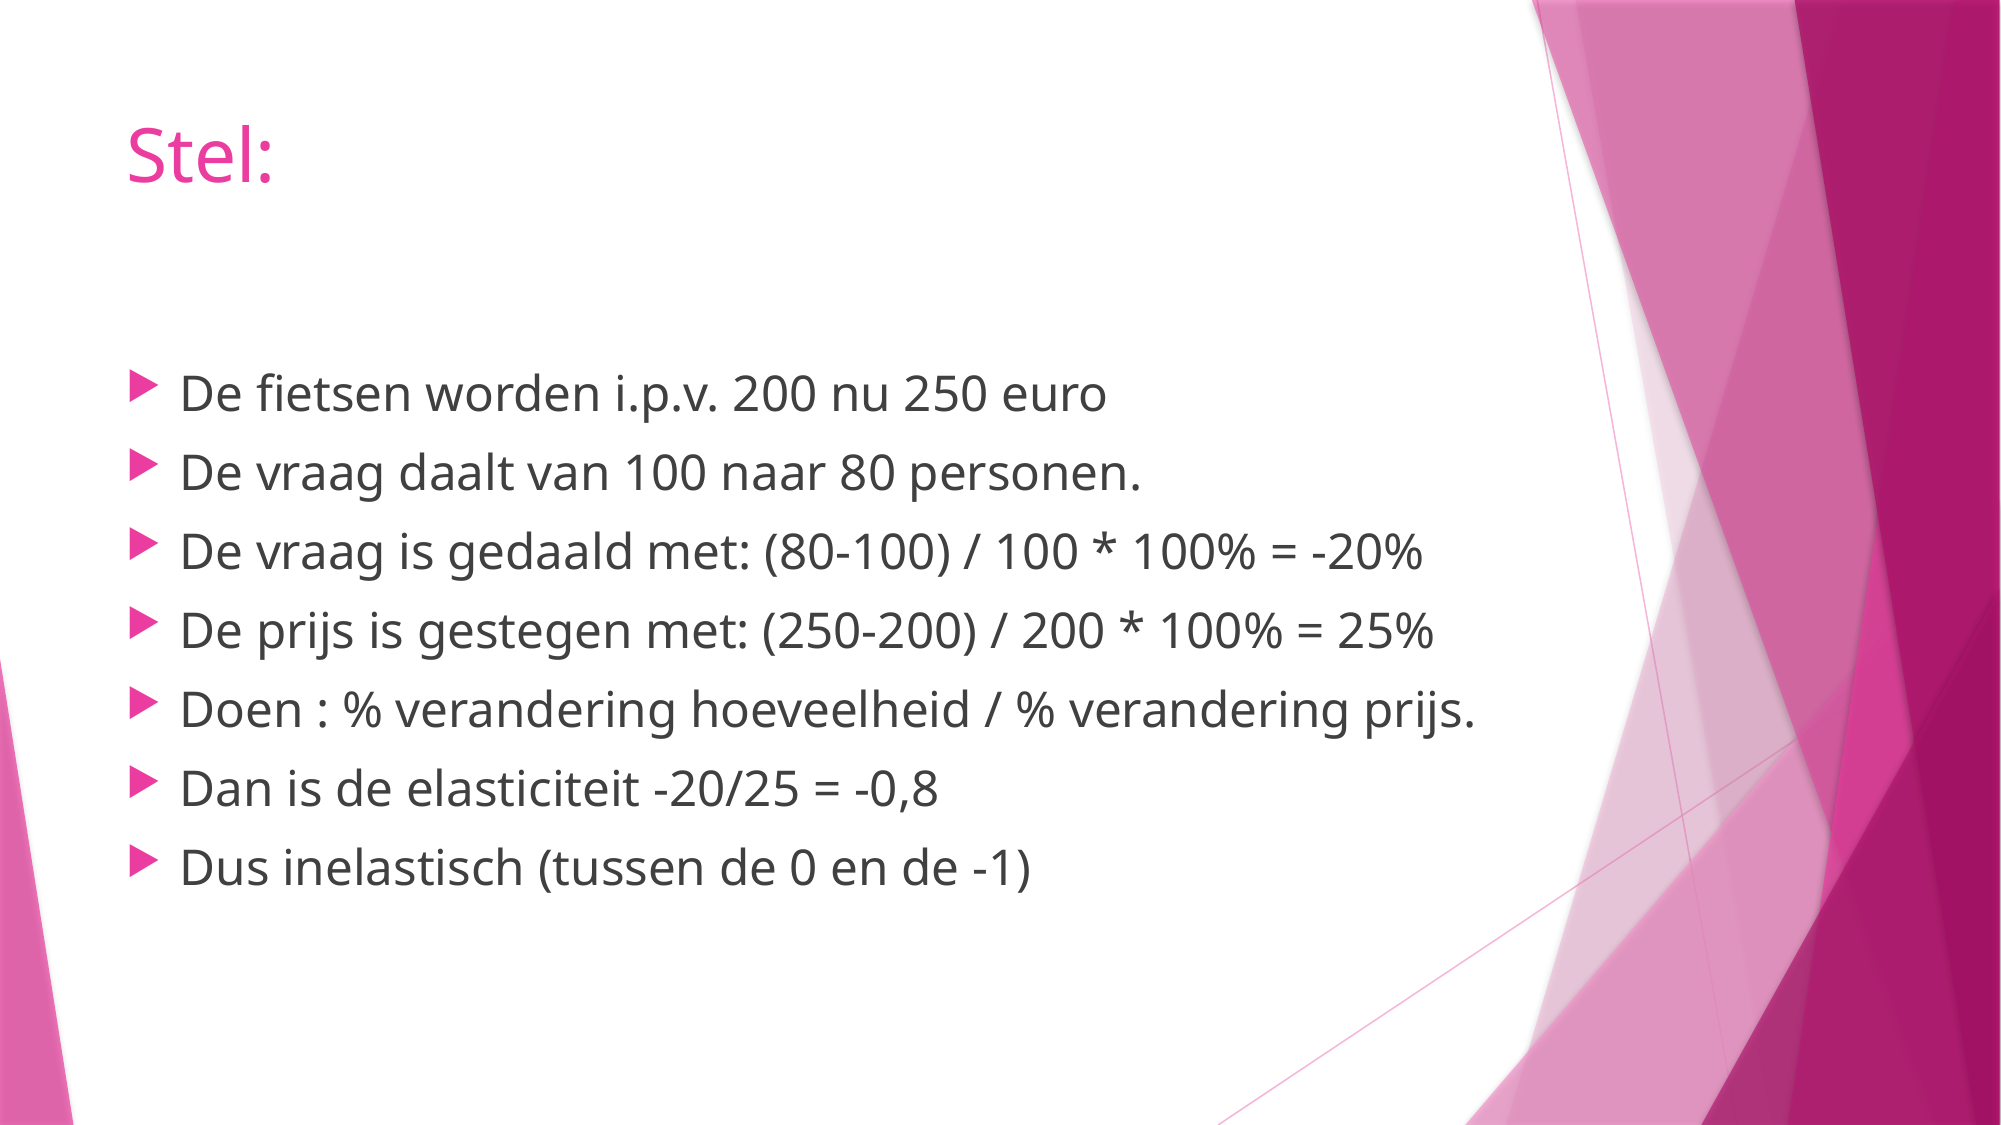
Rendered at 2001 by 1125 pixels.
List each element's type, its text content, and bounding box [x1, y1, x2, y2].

list De fietsen worden i.p.v. 200 nu 250 euro De vraag daalt van 100 naar 80 personen. De vraag is gedaald met: (80-100) / 100 * 100% = -20% De prijs is gestegen met: (250-200) / 200 * 100% = 25% Doen : % verandering hoeveelheid / % verandering prijs. Dan is de elasticiteit -20/25 = -0,8 Dus inelastisch (tussen de 0 en de -1) [111, 354, 1522, 992]
title Stel: [111, 99, 1522, 317]
